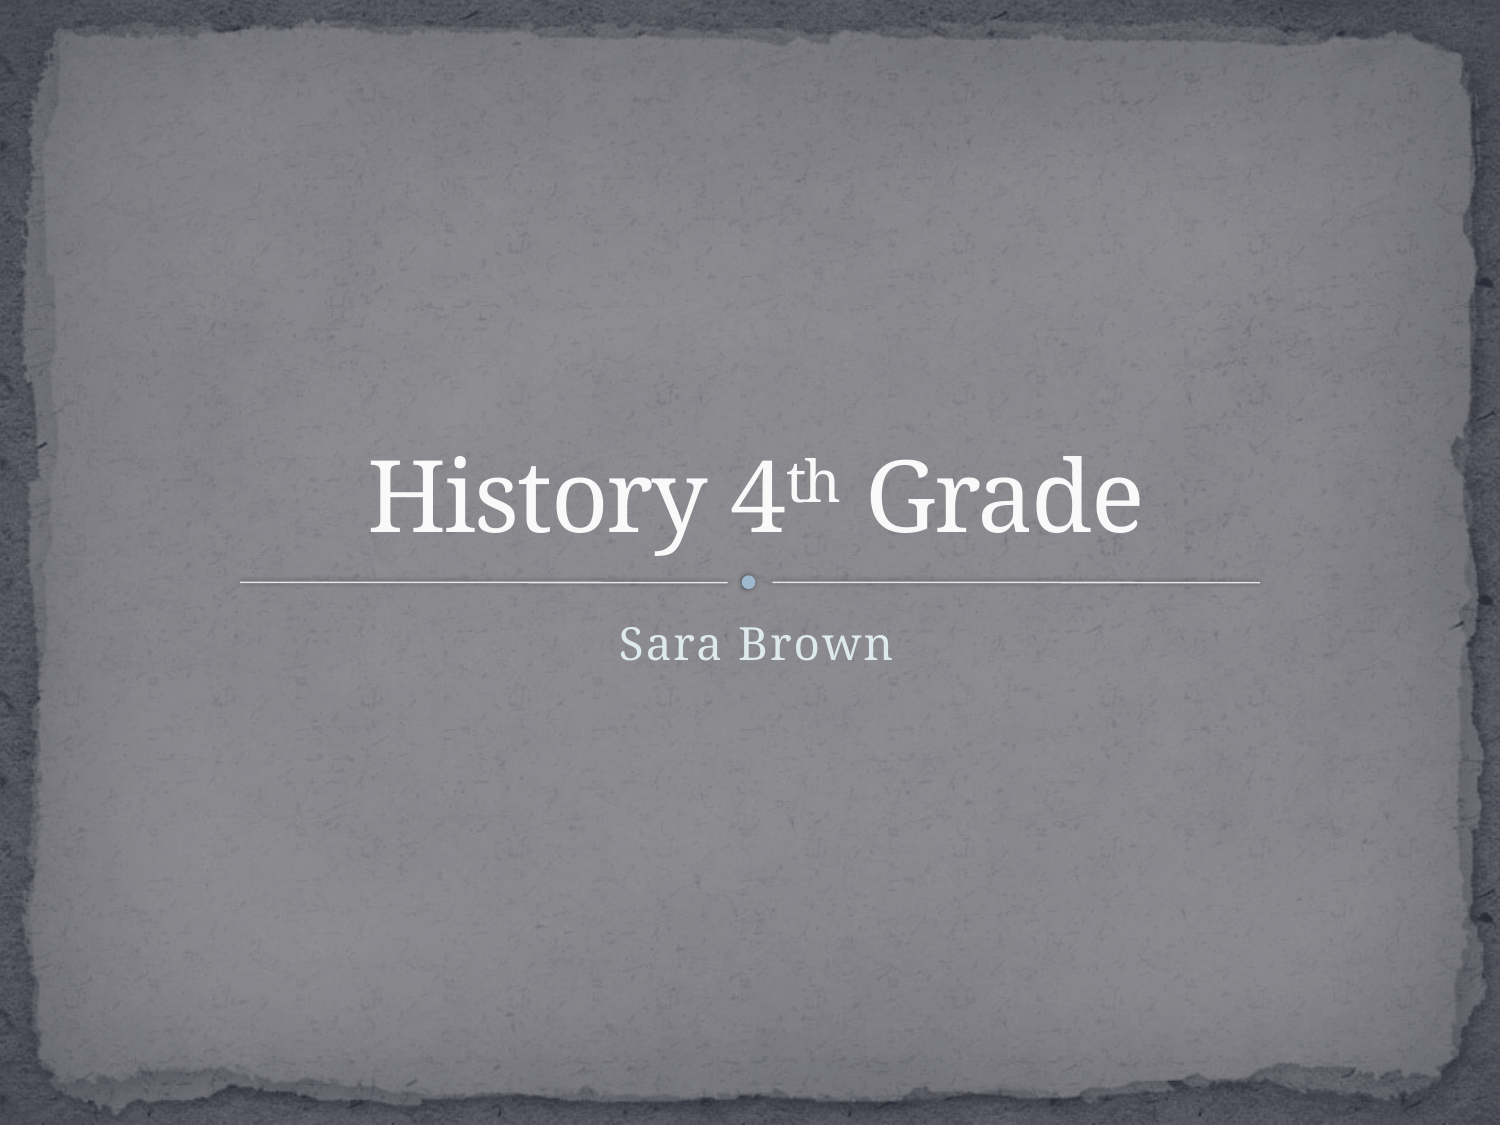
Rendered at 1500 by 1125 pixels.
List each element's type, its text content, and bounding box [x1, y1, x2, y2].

subtitle Sara Brown [75, 606, 1438, 795]
title History 4th Grade [74, 235, 1438, 561]
